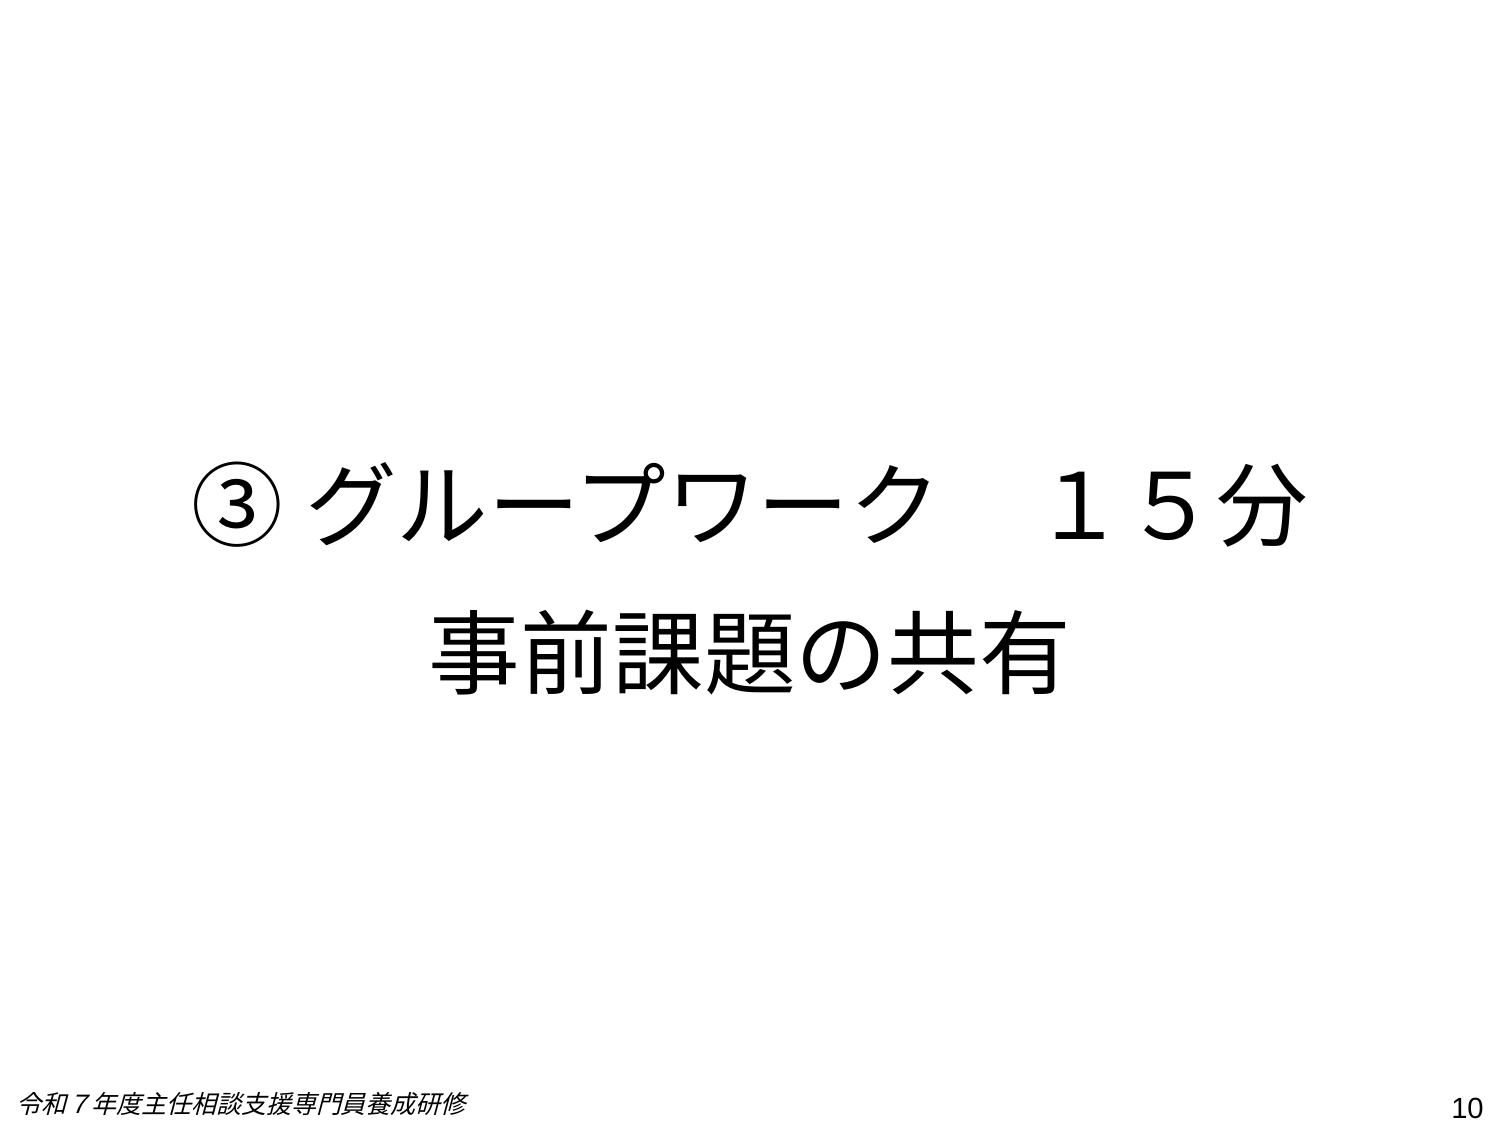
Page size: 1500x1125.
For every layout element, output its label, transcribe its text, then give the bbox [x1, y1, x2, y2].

text_box 事前課題の共有 [74, 556, 1425, 745]
footer 令和７年度主任相談支援専門員養成研修 [1, 1080, 547, 1125]
title ③グループワーク １５分 [75, 408, 1425, 556]
slide_number 10 [1148, 1081, 1499, 1125]
